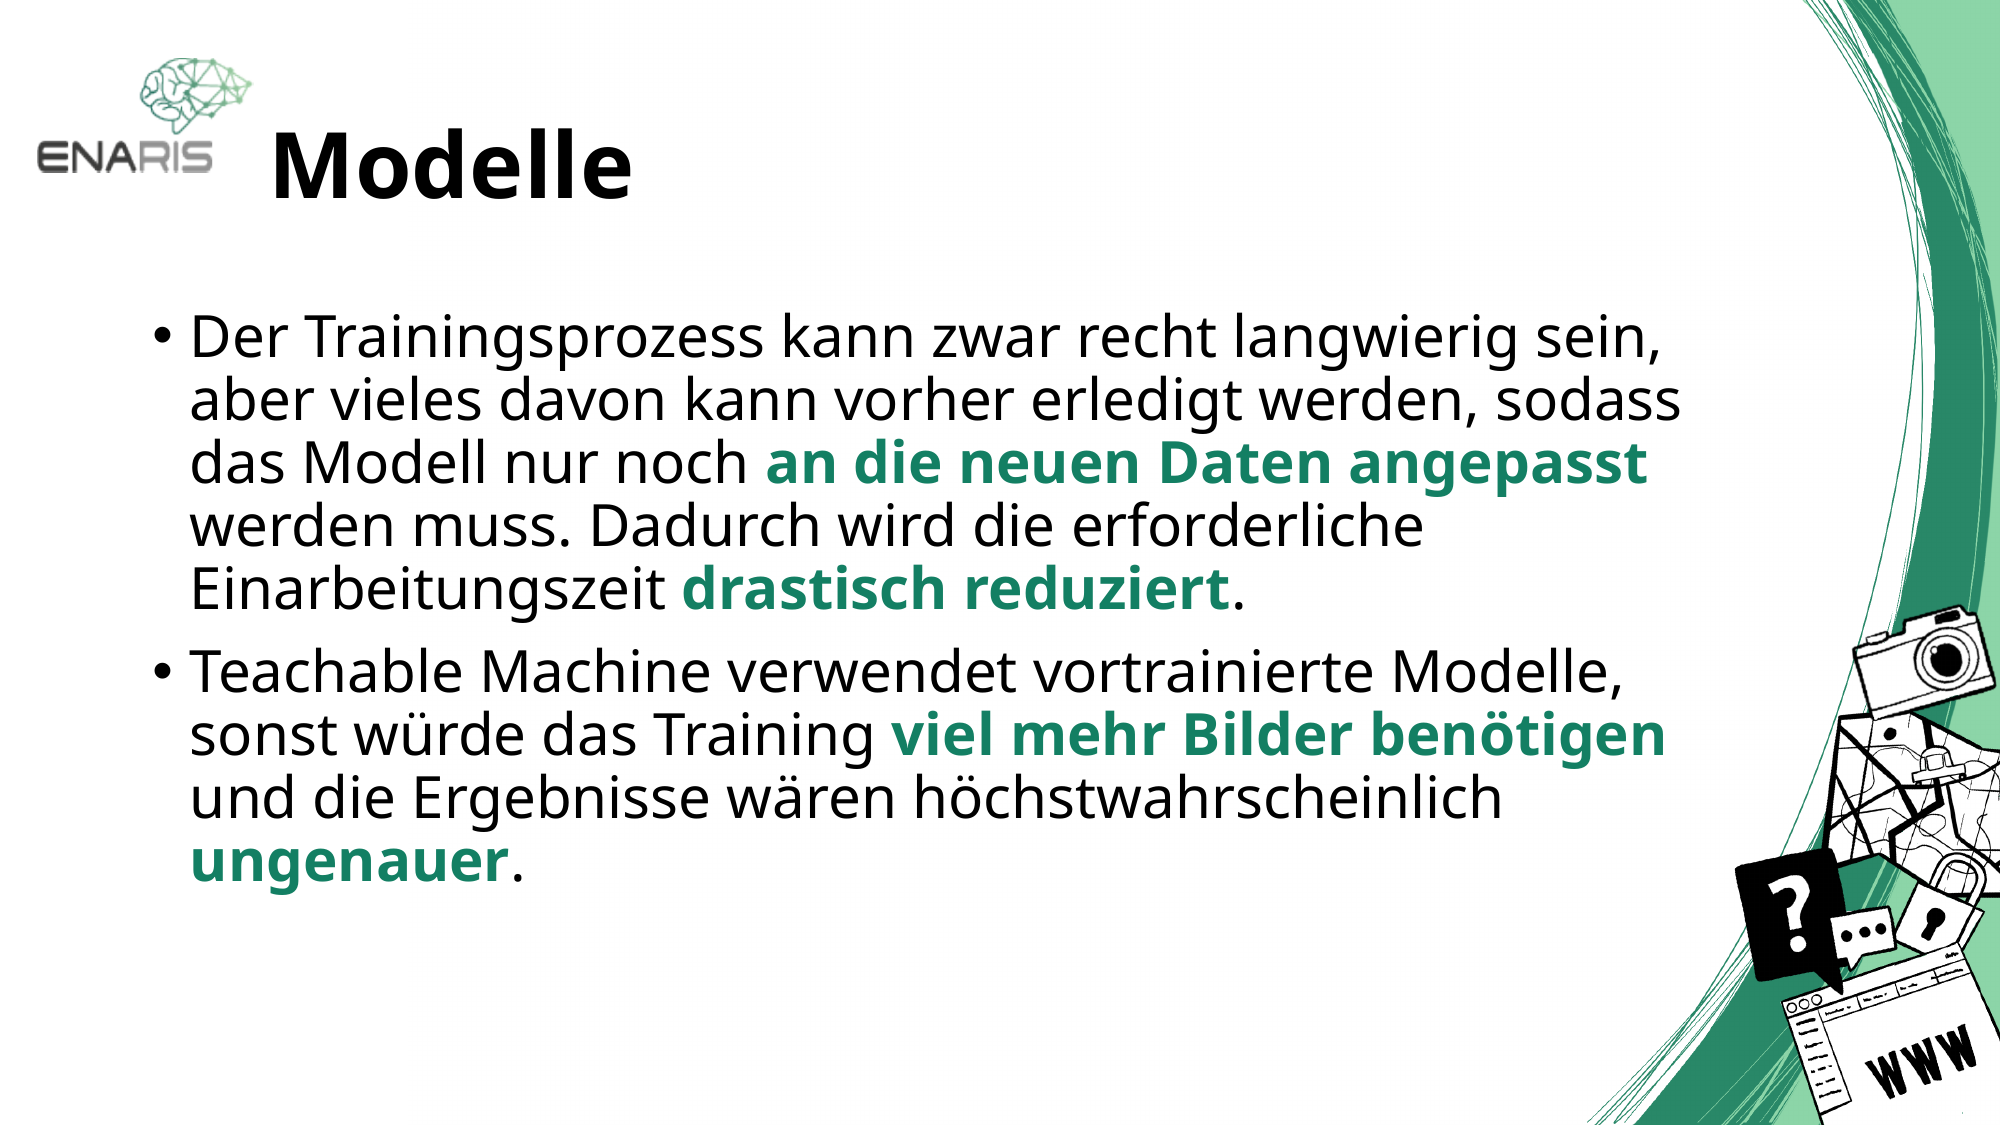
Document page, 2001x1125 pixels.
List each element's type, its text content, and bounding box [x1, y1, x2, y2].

list Der Trainingsprozess kann zwar recht langwierig sein, aber vieles davon kann vorher erledigt werden, sodass das Modell nur noch an die neuen Daten angepasst werden muss. Dadurch wird die erforderliche Einarbeitungszeit drastisch reduziert. Teachable Machine verwendet vortrainierte Modelle, sonst würde das Training viel mehr Bilder benötigen und die Ergebnisse wären höchstwahrscheinlich ungenauer. [137, 299, 1702, 1014]
title Modelle [253, 59, 1863, 278]
picture [408, 0, 2000, 1125]
picture [37, 58, 254, 173]
